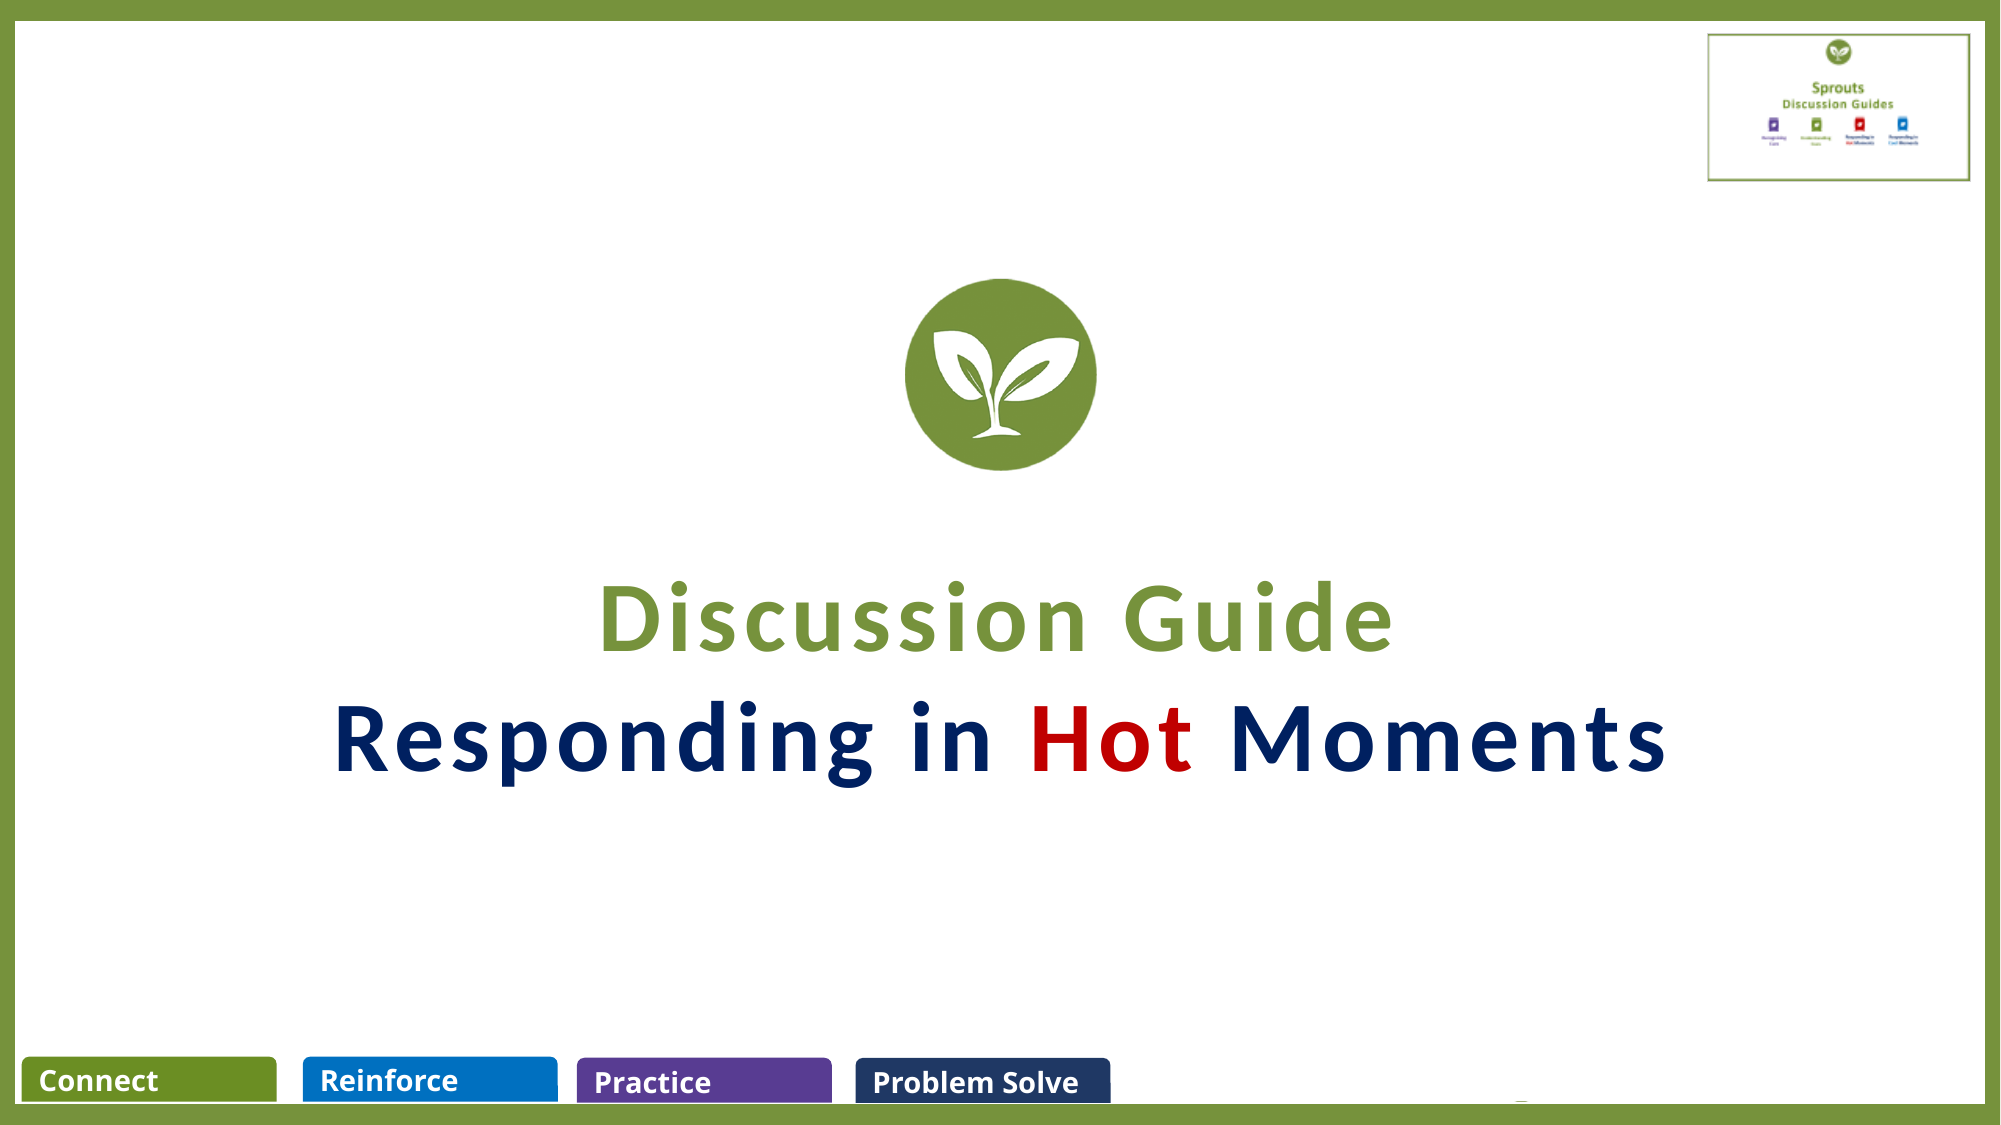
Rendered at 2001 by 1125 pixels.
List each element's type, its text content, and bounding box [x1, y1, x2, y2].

picture [871, 265, 1121, 491]
picture [1708, 34, 1970, 181]
title Discussion Guide Responding in Hot Moments [137, 562, 1863, 780]
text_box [21, 1056, 1111, 1103]
text_box [884, 260, 1112, 489]
